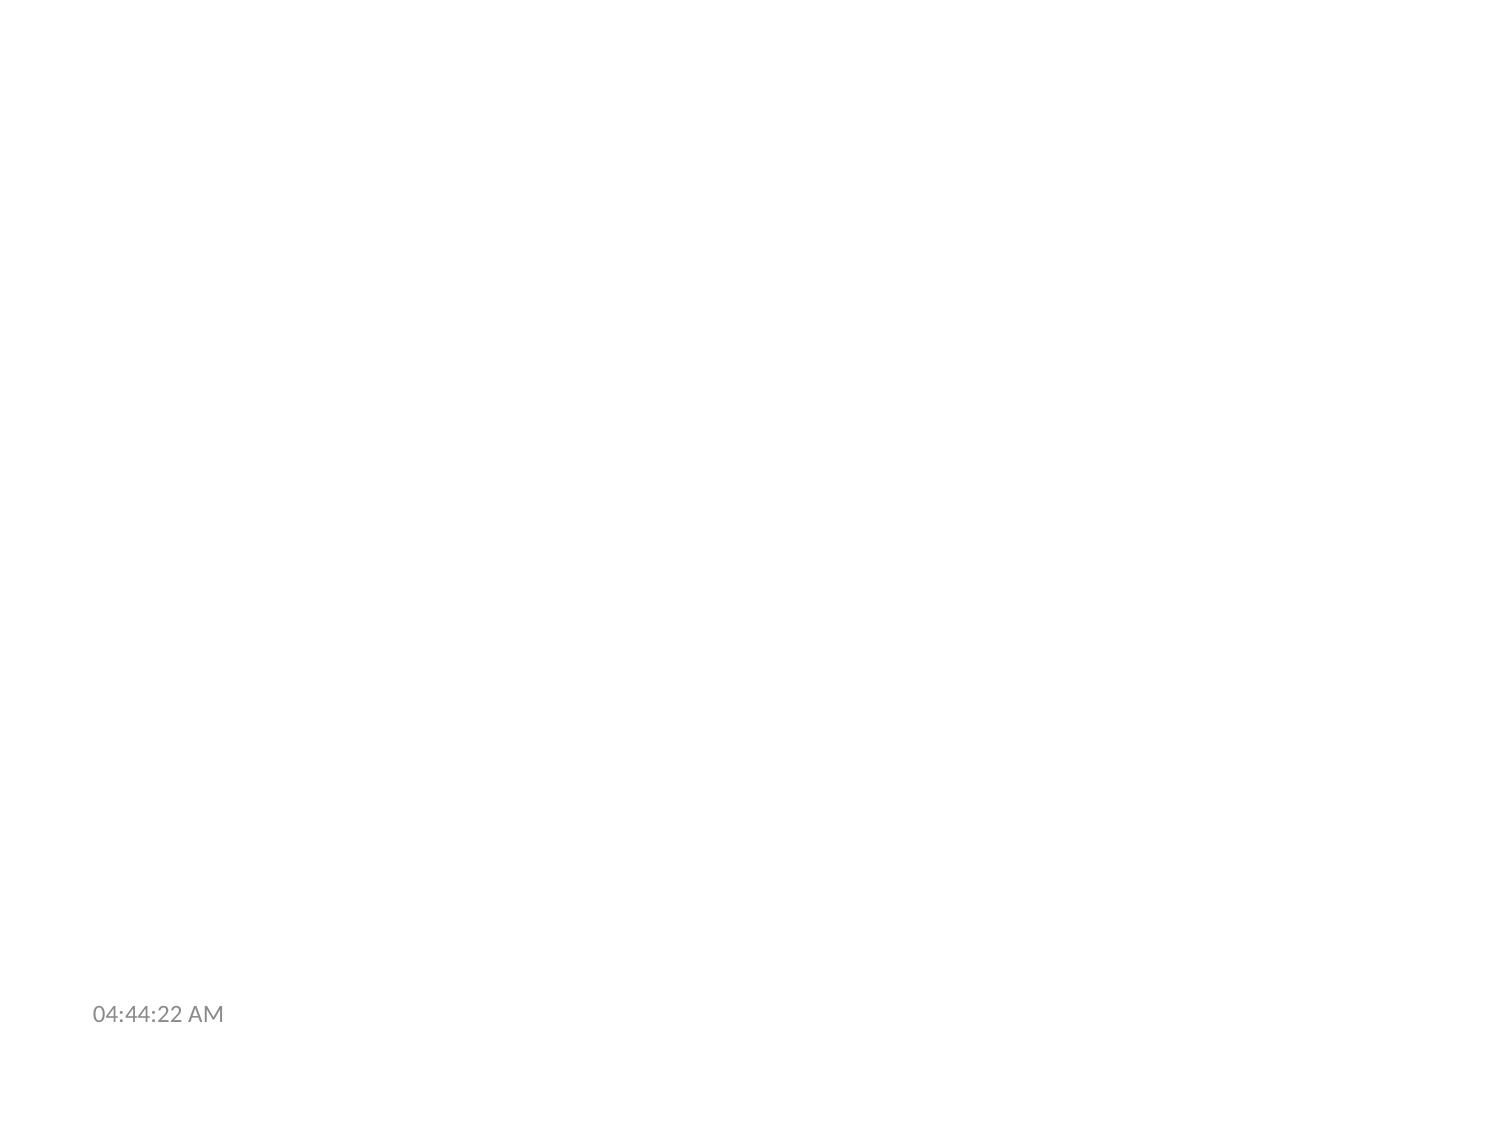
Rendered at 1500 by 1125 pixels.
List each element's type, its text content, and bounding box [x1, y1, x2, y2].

text_box 3:35:09 PM [77, 982, 428, 1043]
